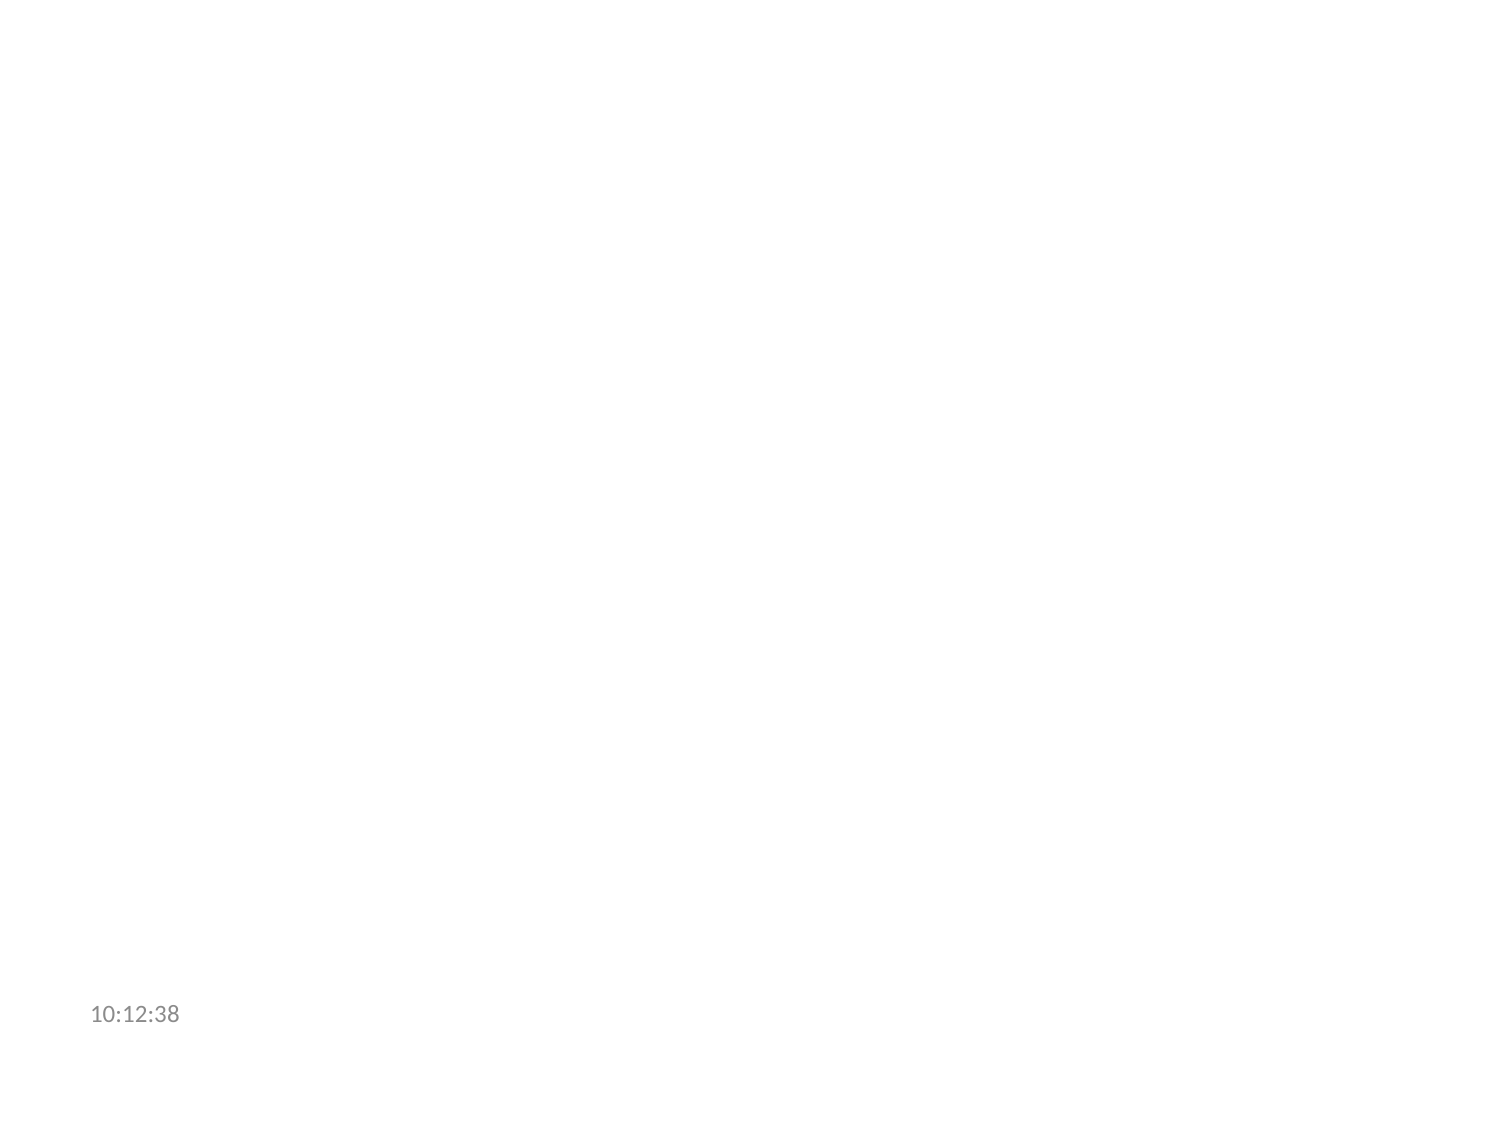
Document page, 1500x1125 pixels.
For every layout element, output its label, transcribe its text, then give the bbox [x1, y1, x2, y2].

text_box 15:35:09 [75, 982, 425, 1043]
